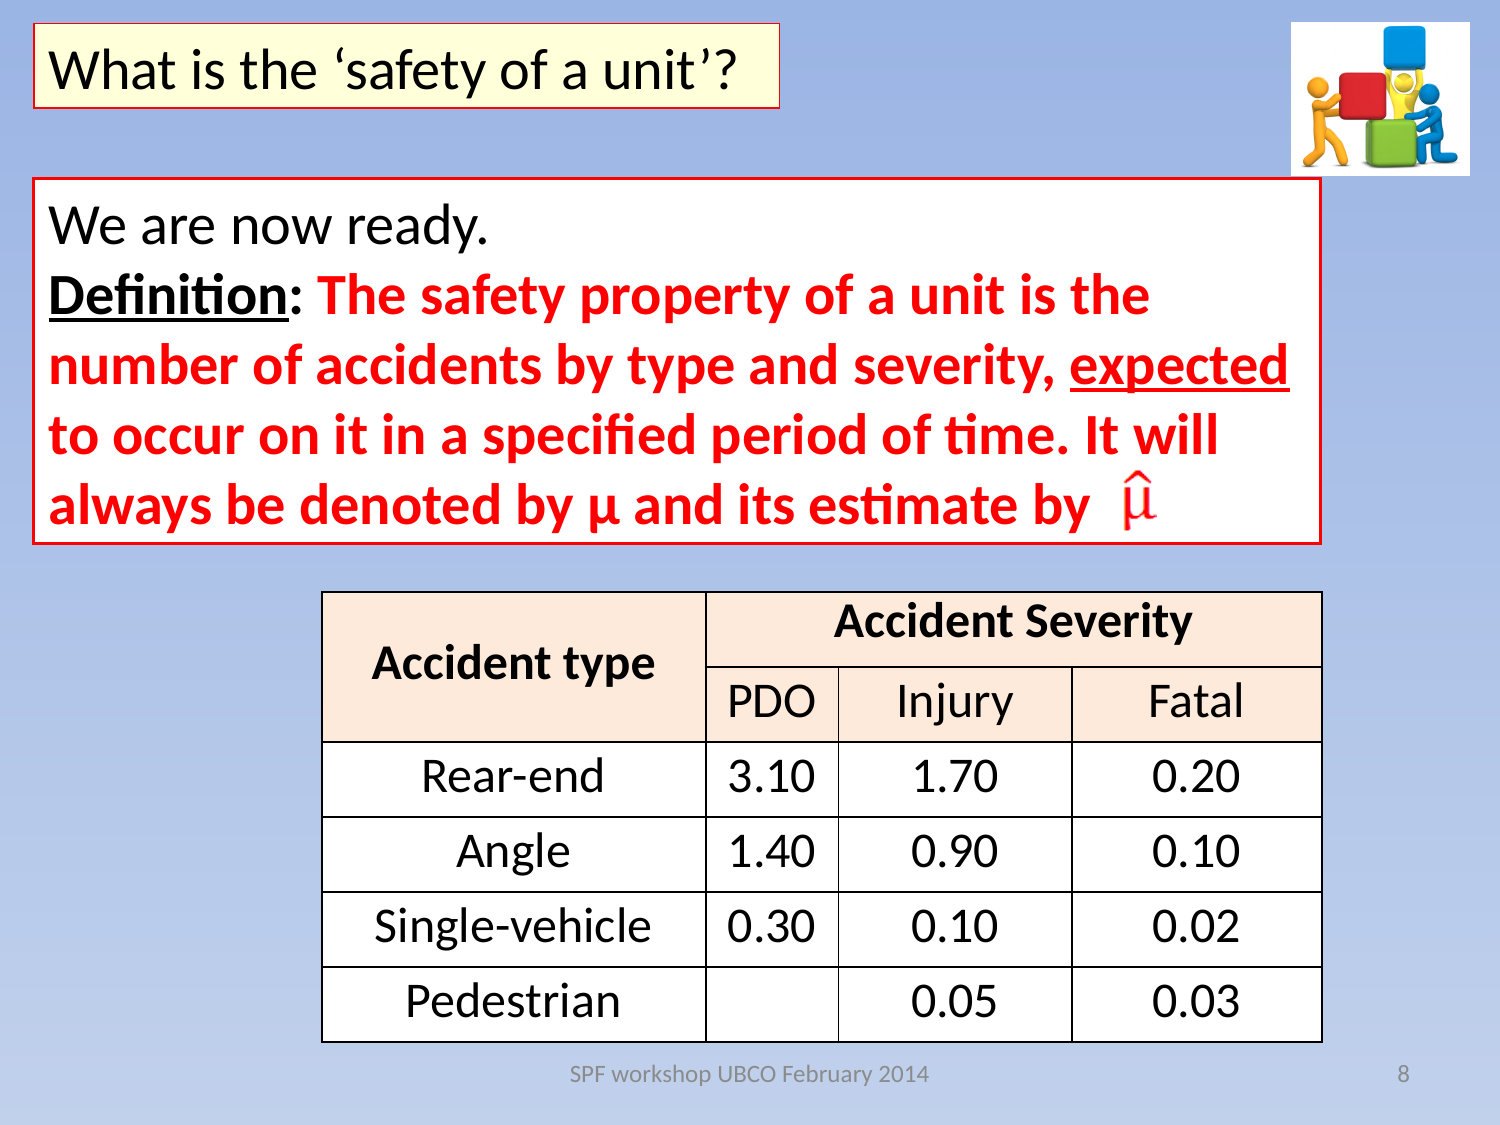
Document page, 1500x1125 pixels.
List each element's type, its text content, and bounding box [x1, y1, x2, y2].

table_header Accident Severity [707, 593, 1321, 666]
footer SPF workshop UBCO February 2014 [512, 1043, 988, 1103]
slide_number 8 [1074, 1042, 1425, 1103]
table_cell 0.10 [1073, 818, 1321, 891]
table_cell 3.10 [707, 743, 838, 816]
table_cell Fatal [1073, 668, 1321, 741]
table_cell Pedestrian [323, 968, 705, 1041]
picture [1291, 22, 1471, 176]
picture [1118, 457, 1157, 548]
table_cell Single-vehicle [323, 893, 705, 966]
table_cell 0.05 [839, 968, 1071, 1041]
table_cell [707, 968, 838, 1041]
table_cell PDO [707, 668, 838, 741]
text_box We are now ready. Definition: The safety property of a unit is the number of accidents by type and severity, expected to occur on it in a specified period of time. It will always be denoted by μ and its estimate by [33, 178, 1321, 544]
table_cell 0.20 [1073, 743, 1321, 816]
text_box What is the ‘safety of a unit’? [33, 23, 780, 109]
table_cell 0.90 [839, 818, 1071, 891]
table_cell 1.70 [839, 743, 1071, 816]
table_cell 1.40 [707, 818, 838, 891]
table_cell Injury [839, 668, 1071, 741]
table_cell Angle [323, 818, 705, 891]
table_header Accident type [323, 593, 705, 741]
table_cell 0.03 [1073, 968, 1321, 1041]
table_cell 0.10 [839, 893, 1071, 966]
table_cell 0.30 [707, 893, 838, 966]
table_cell Rear-end [323, 743, 705, 816]
table_cell 0.02 [1073, 893, 1321, 966]
